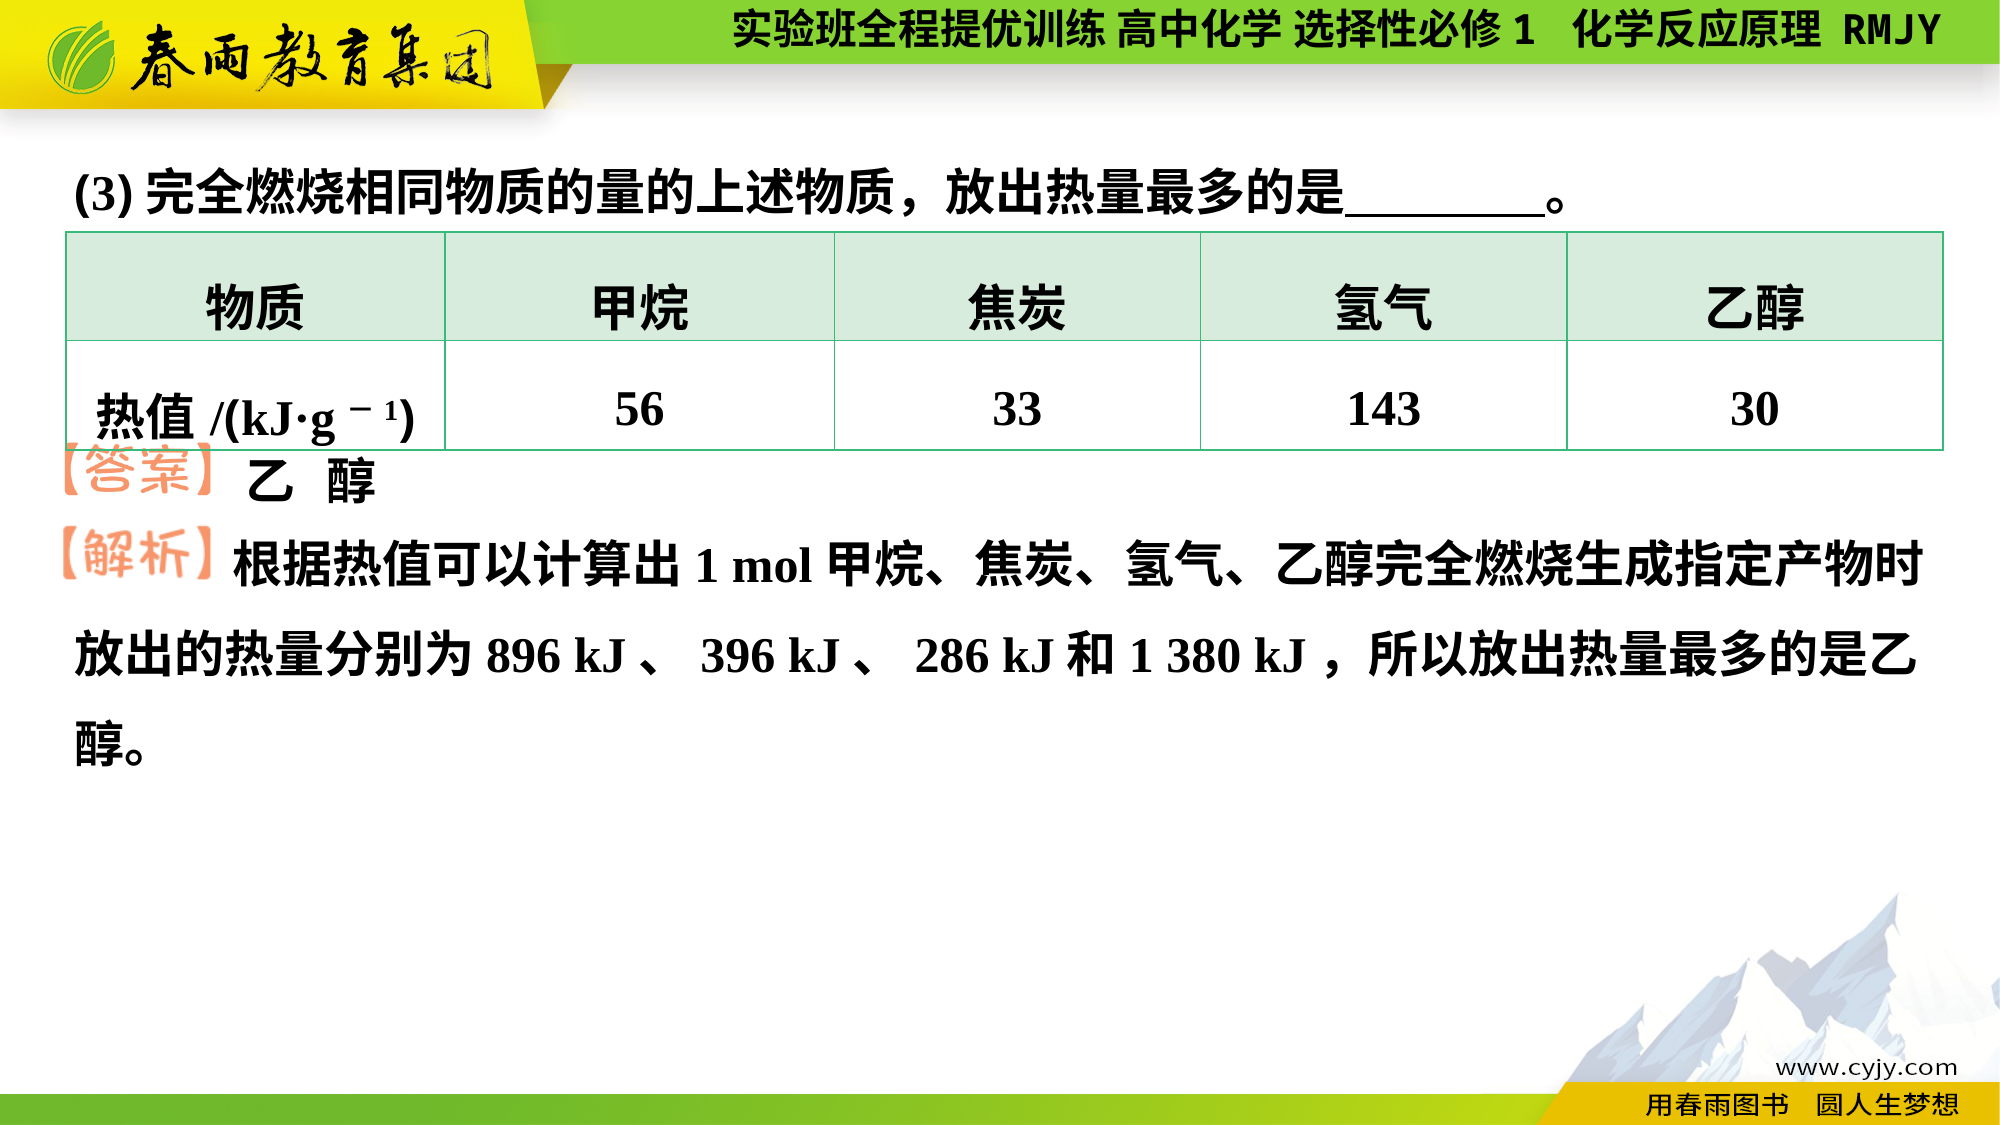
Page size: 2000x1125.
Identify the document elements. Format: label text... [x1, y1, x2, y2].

picture [0, 0, 2000, 1125]
list (3)完全燃烧相同物质的量的上述物质，放出热量最多的是 。 [59, 122, 1944, 217]
table_header 氢气 [1201, 233, 1566, 340]
table_cell 143 [1201, 341, 1566, 449]
table_header 焦炭 [835, 233, 1200, 340]
text_box 根据热值可以计算出1 mol甲烷、焦炭、氢气、乙醇完全燃烧生成指定产物时放出的热量分别为896 kJ、396 kJ、286 kJ和1 380 kJ，所以放出热量最多的是乙醇。 [59, 495, 1944, 781]
table_header 乙醇 [1568, 233, 1942, 340]
table_cell 热值/(kJ·g－1) [67, 341, 444, 449]
table_header 物质 [67, 233, 444, 340]
text_box 乙醇 [235, 451, 392, 495]
table_cell 30 [1568, 341, 1942, 449]
table_header 甲烷 [446, 233, 834, 340]
table_cell 56 [446, 341, 834, 449]
table_cell 33 [835, 341, 1200, 449]
